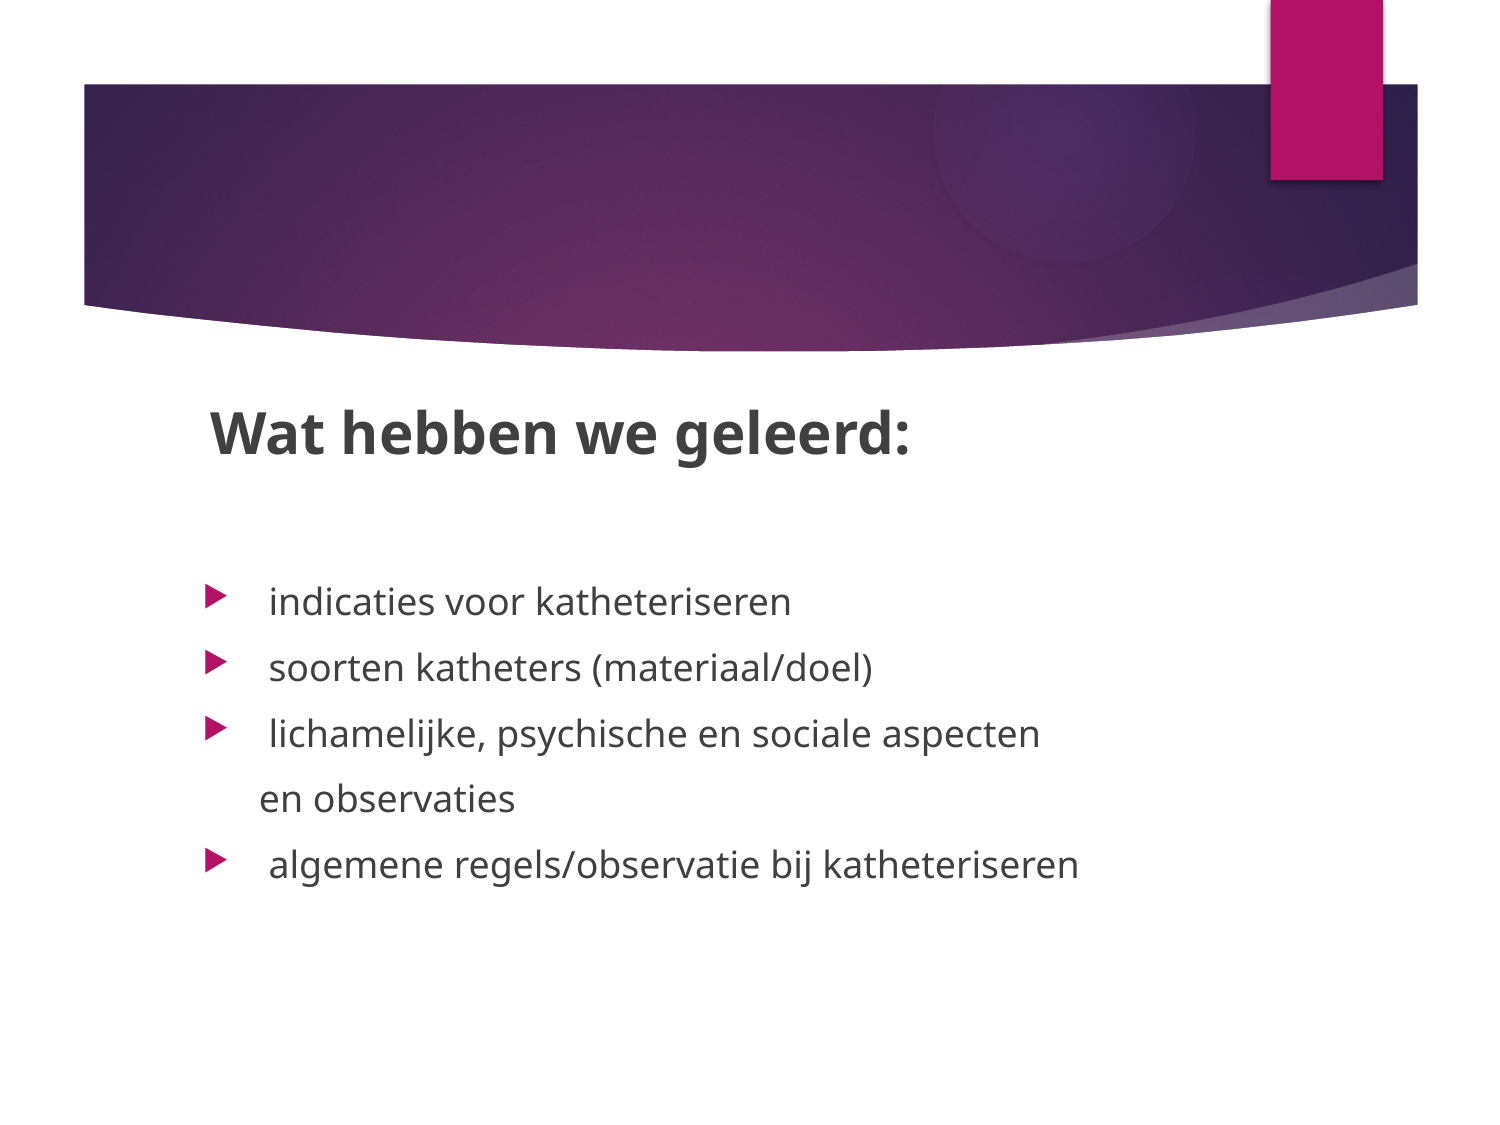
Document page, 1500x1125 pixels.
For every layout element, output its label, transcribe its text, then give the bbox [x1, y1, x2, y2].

list Wat hebben we geleerd: indicaties voor katheteriseren soorten katheters (materiaal/doel) lichamelijke, psychische en sociale aspecten en observaties algemene regels/observatie bij katheteriseren [187, 389, 1238, 1125]
